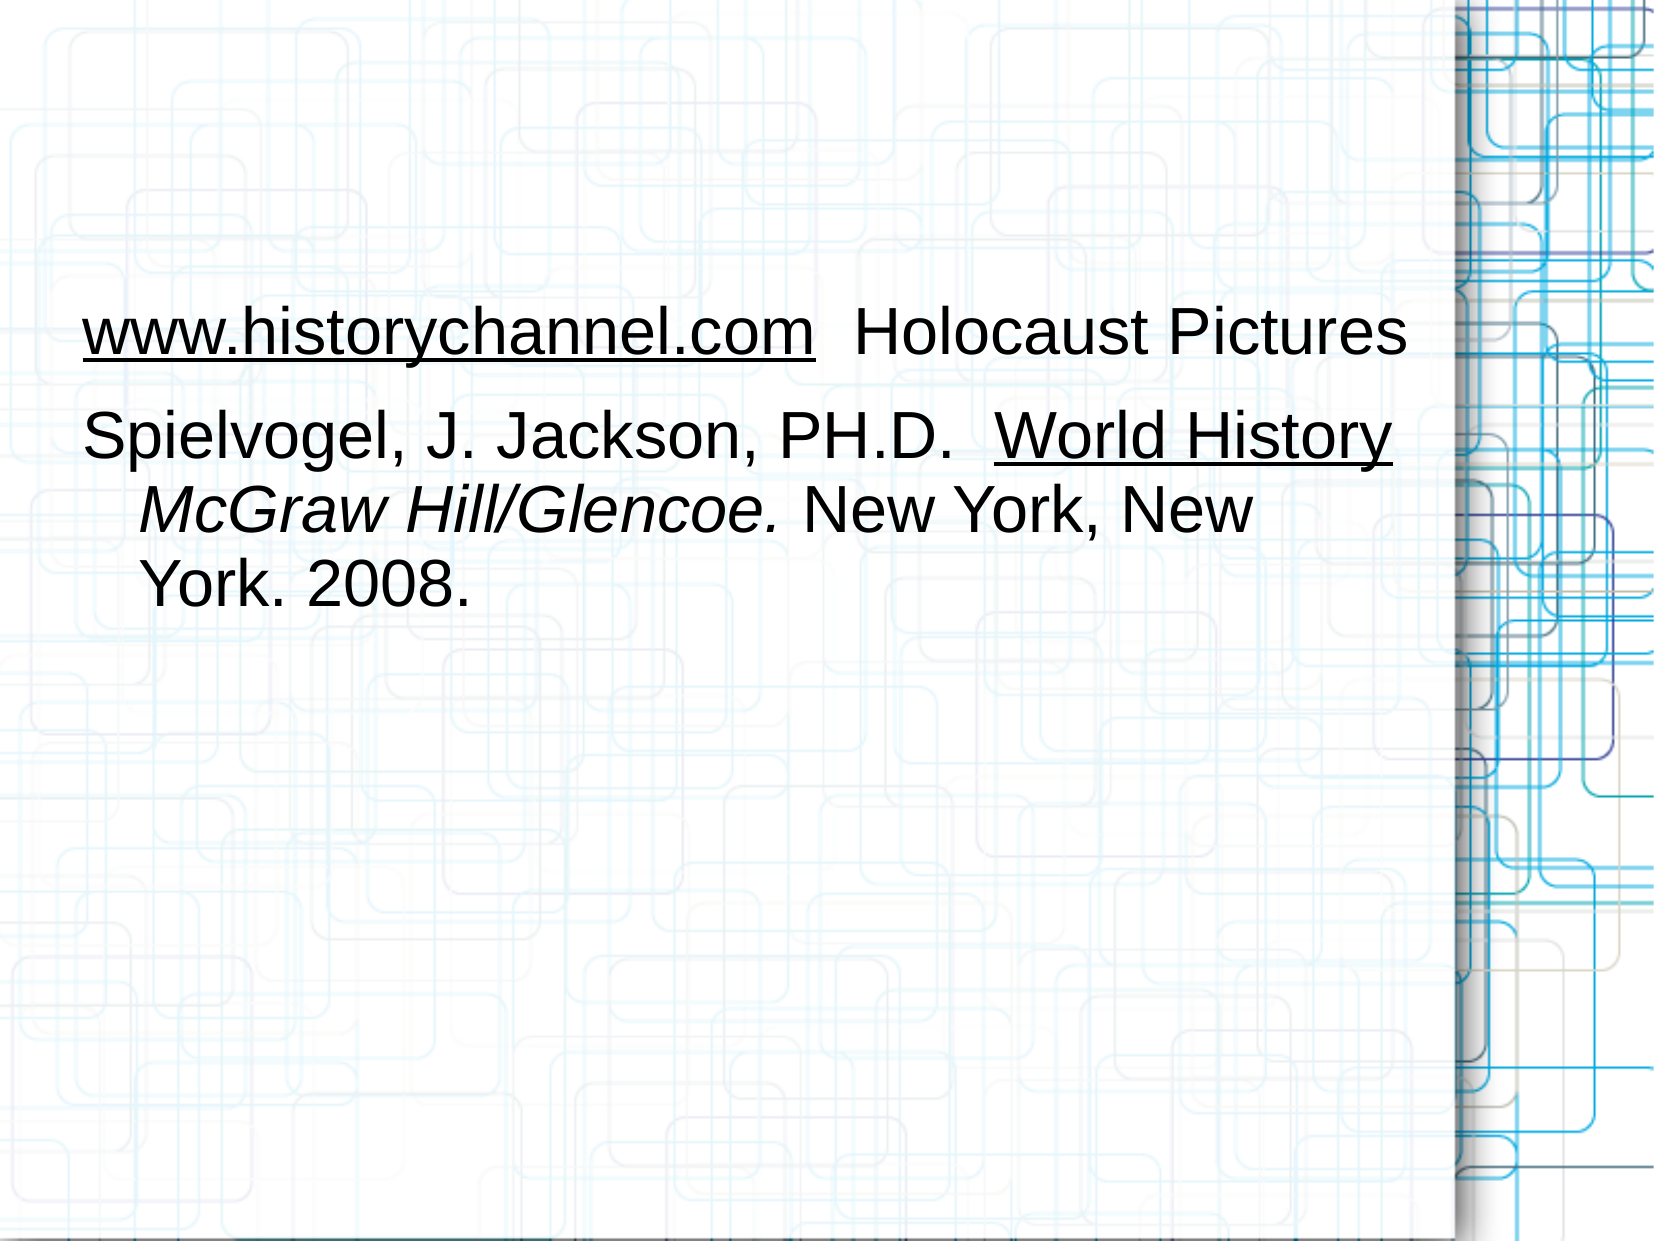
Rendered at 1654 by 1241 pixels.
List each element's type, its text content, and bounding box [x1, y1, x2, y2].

picture [0, 0, 1654, 1241]
list www.historychannel.com Holocaust Pictures Spielvogel, J. Jackson, PH.D. World History McGraw Hill/Glencoe. New York, New York. 2008. [82, 289, 1417, 1109]
